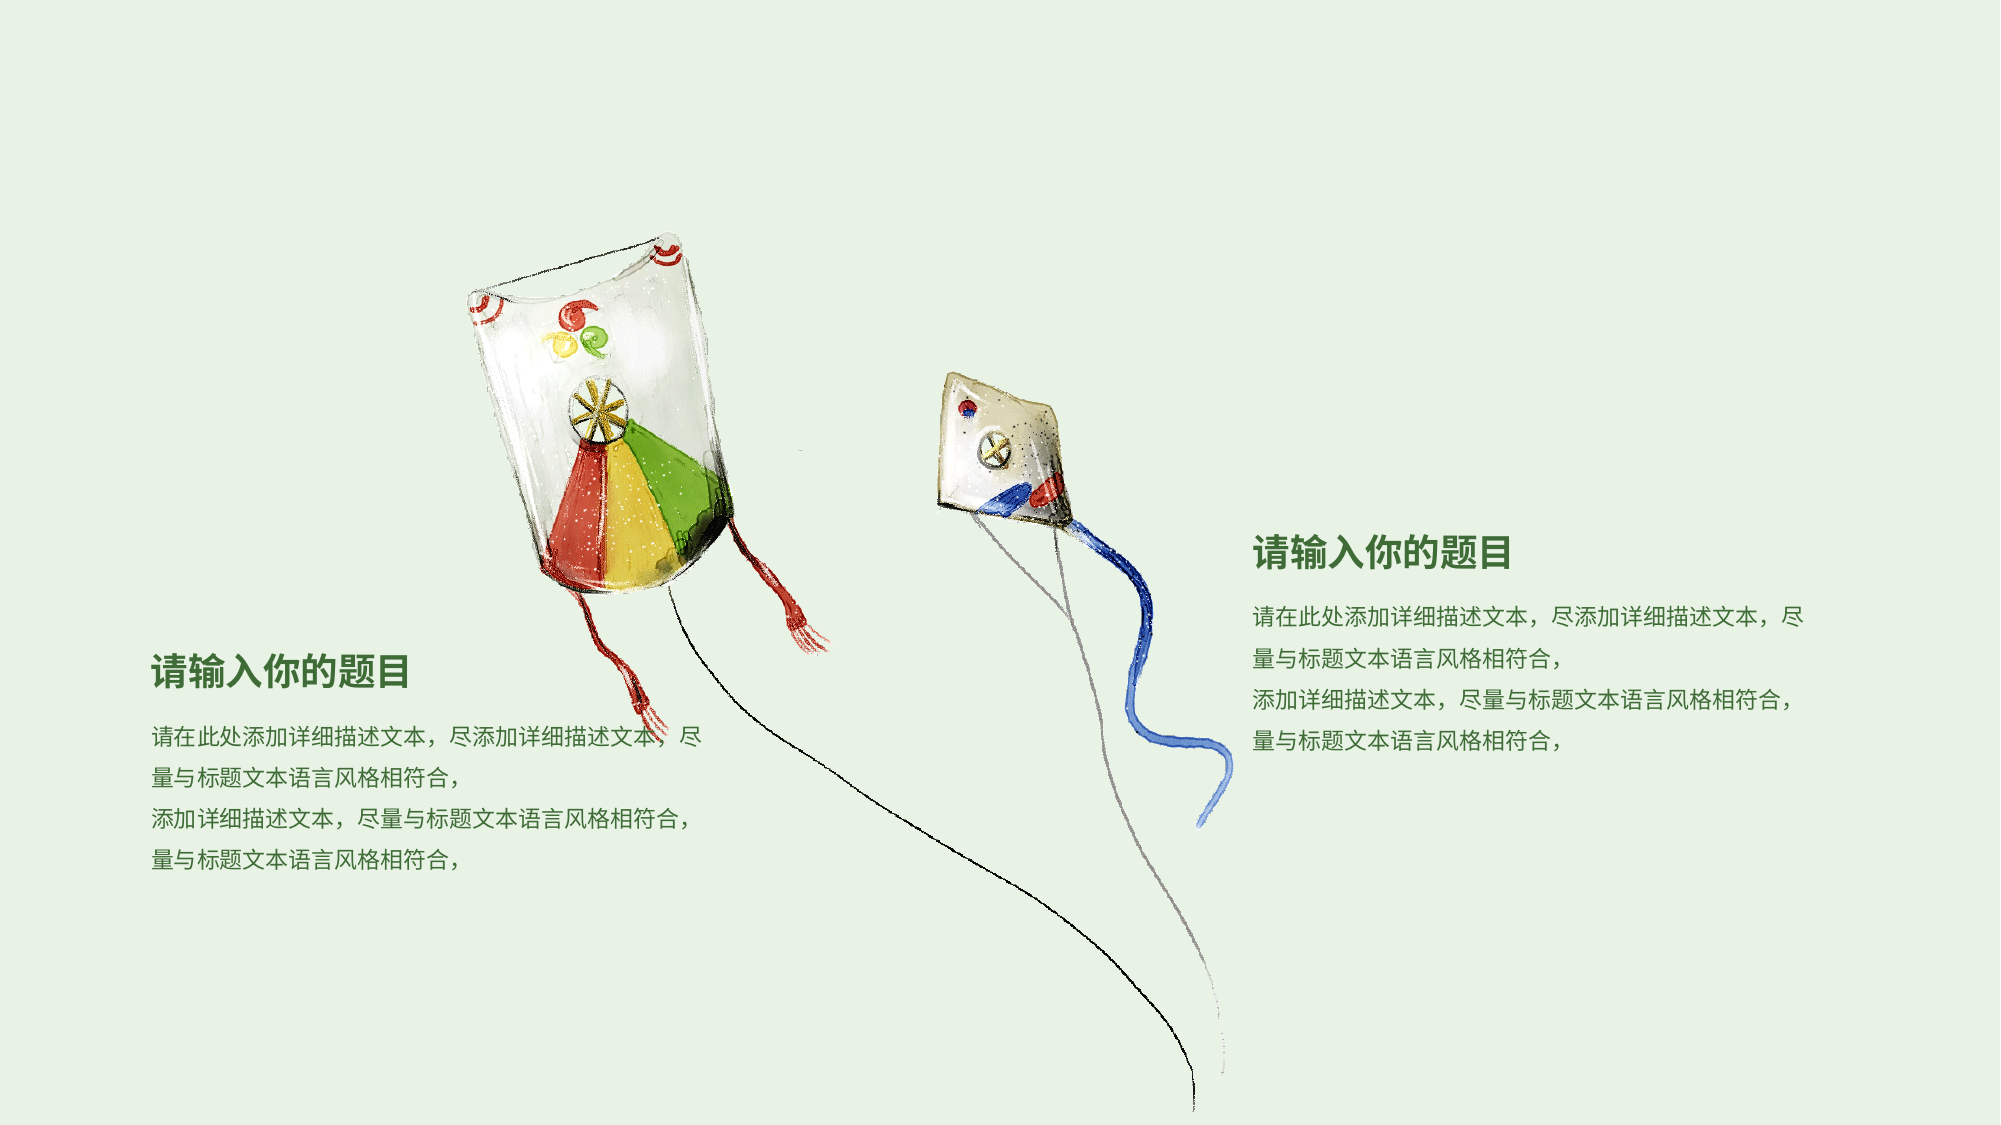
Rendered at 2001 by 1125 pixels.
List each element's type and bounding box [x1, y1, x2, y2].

picture [287, 108, 1413, 1125]
text_box [1237, 521, 1839, 764]
text_box [136, 640, 737, 884]
